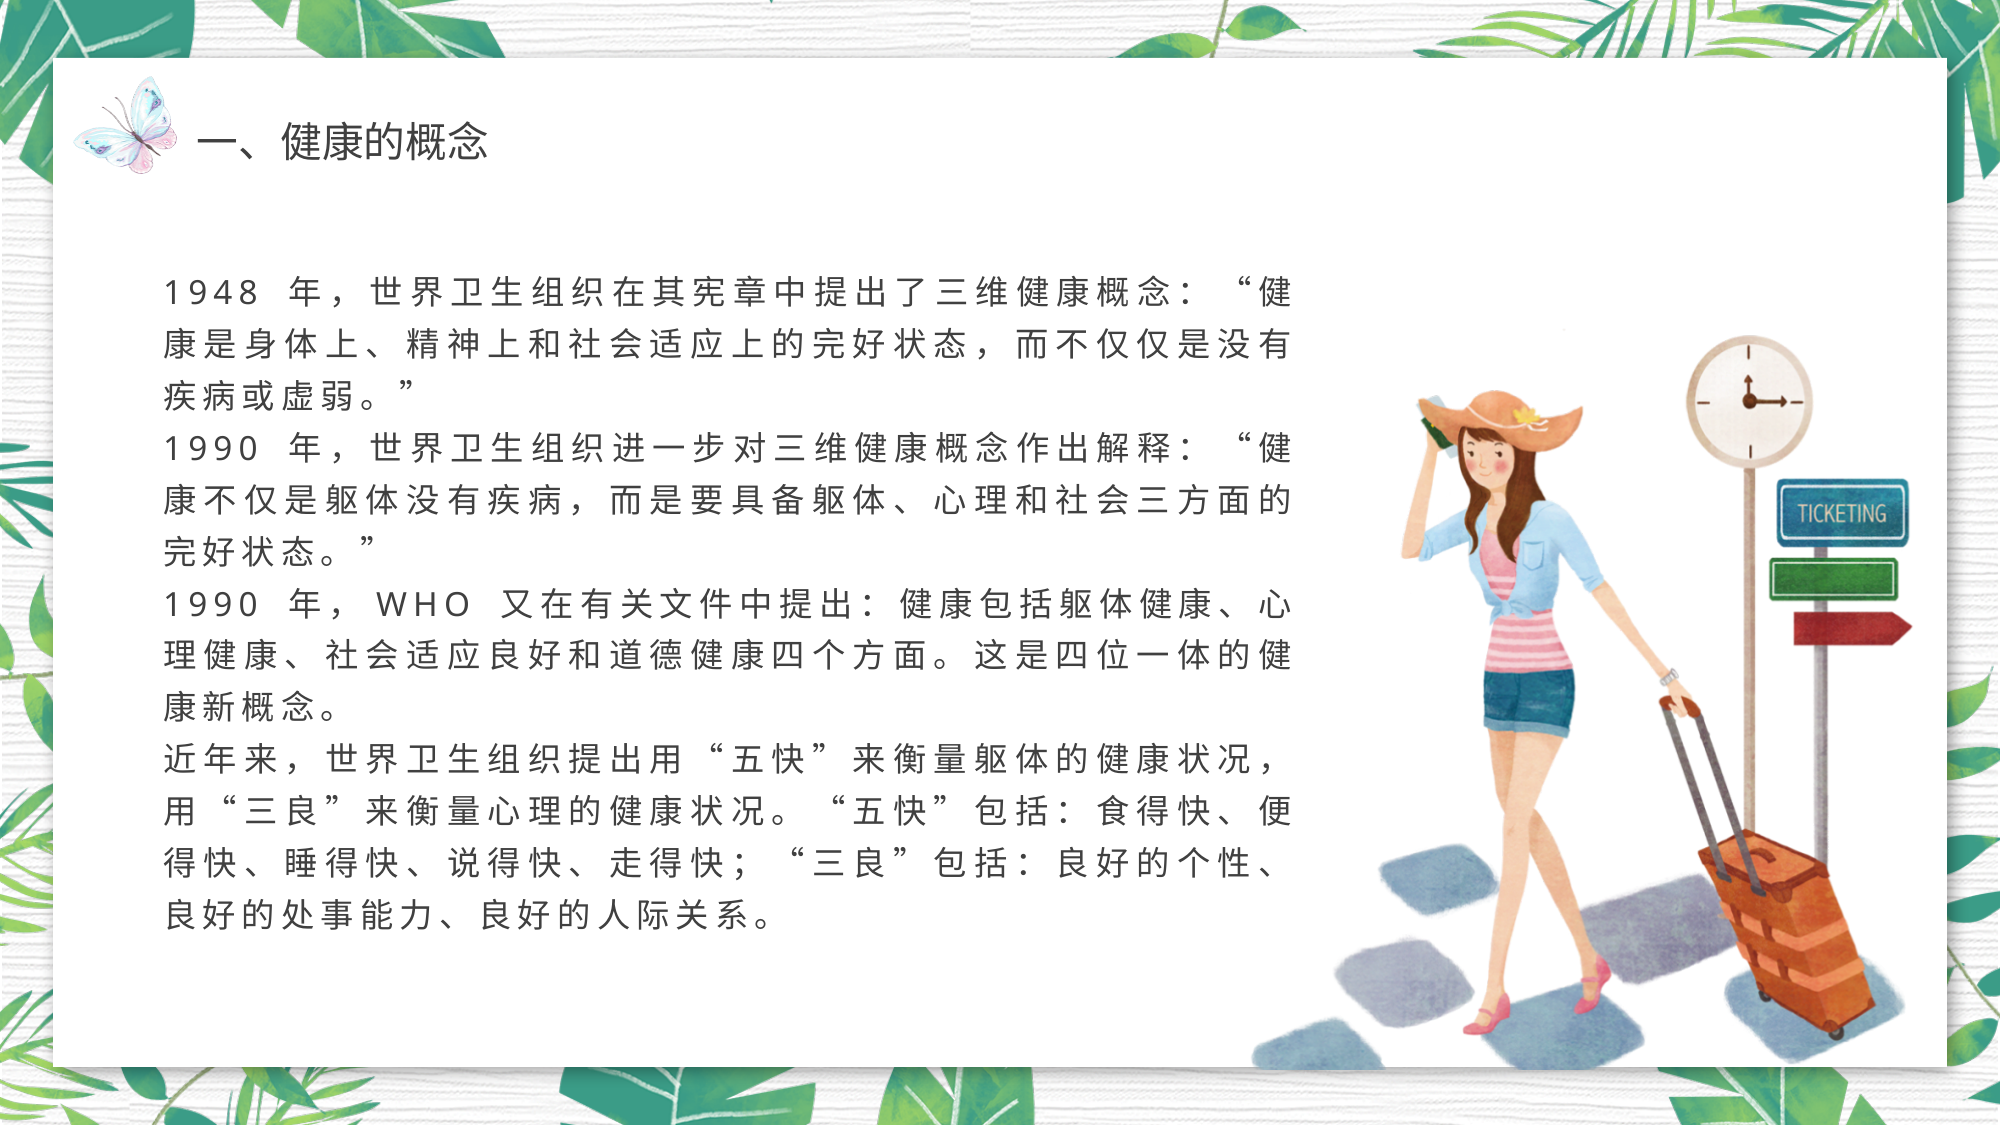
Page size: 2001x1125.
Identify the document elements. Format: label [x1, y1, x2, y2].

text_box [0, 0, 2000, 1125]
picture [73, 76, 177, 174]
picture [1193, 291, 1972, 1070]
